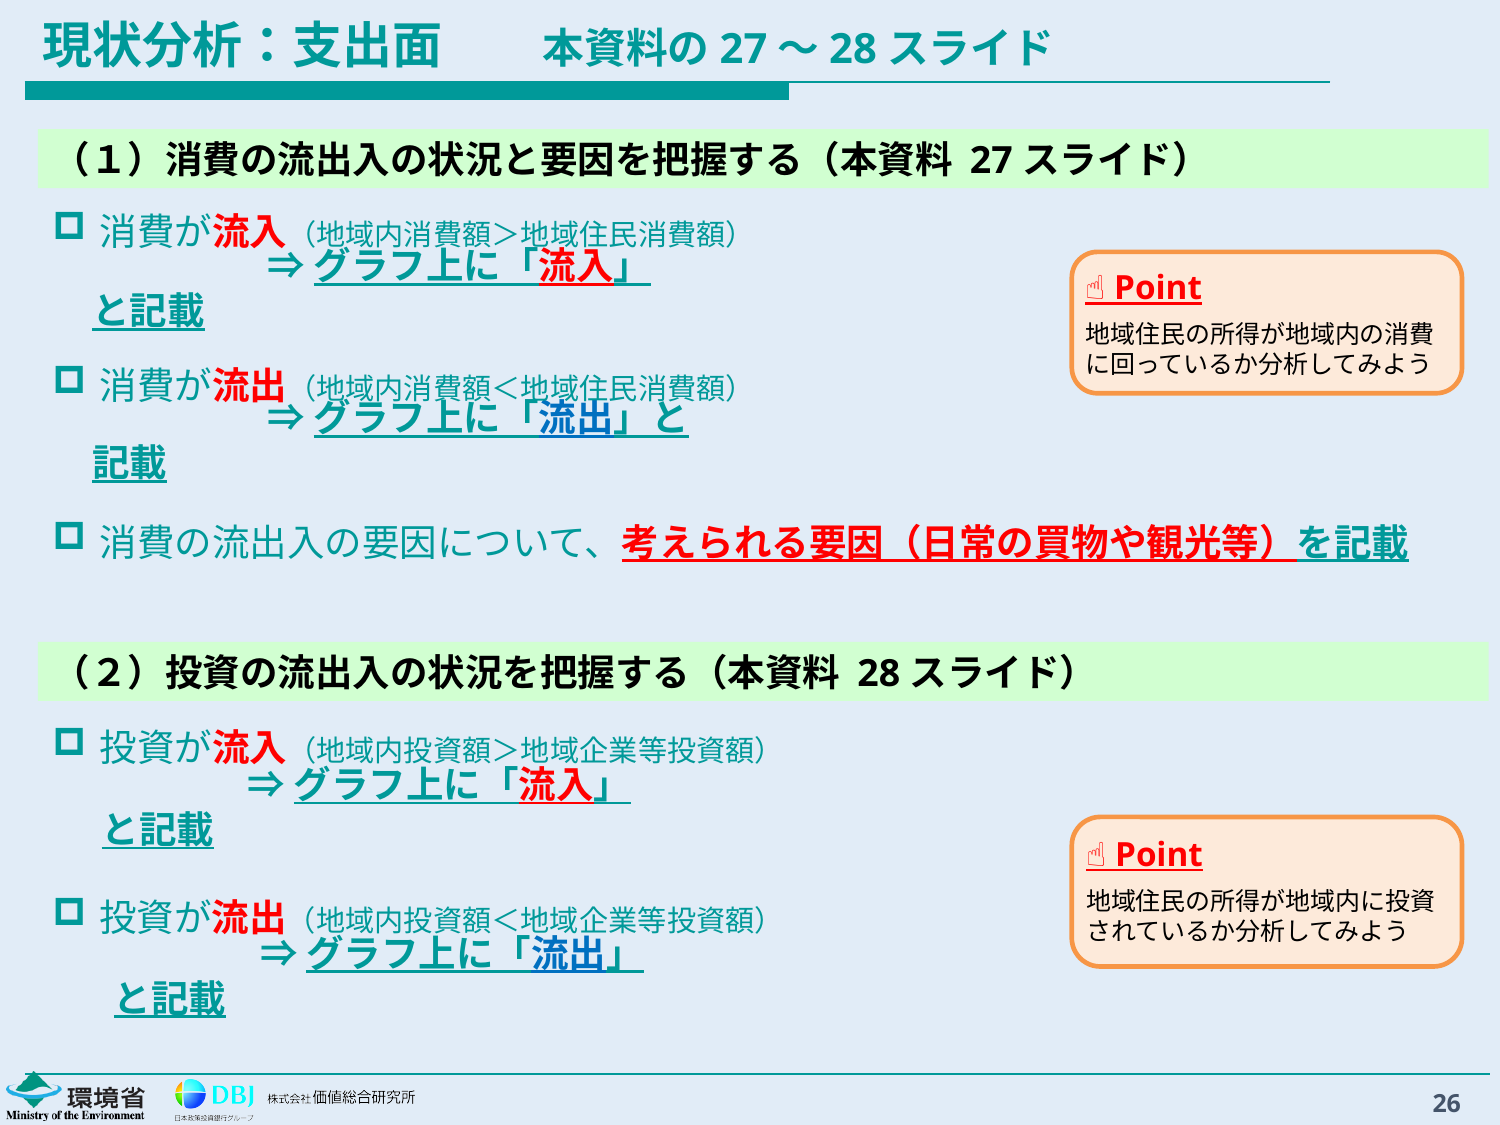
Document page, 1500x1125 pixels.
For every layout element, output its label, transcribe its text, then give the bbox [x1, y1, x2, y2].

slide_number 26 [1393, 1079, 1500, 1122]
title 現状分析：支出面 本資料の27～28スライド [27, 0, 1500, 82]
text_box 投資が流出（地域内投資額＜地域企業等投資額） [37, 878, 811, 956]
text_box （１）消費の流出入の状況と要因を把握する（本資料 27スライド） [37, 129, 1489, 188]
text_box 消費が流入（地域内消費額＞地域住民消費額） [37, 188, 1500, 273]
text_box 消費の流出入の要因について、考えられる要因（日常の買物や観光等）を記載 [37, 503, 1500, 579]
text_box 投資が流入（地域内投資額＞地域企業等投資額） [37, 700, 1500, 793]
text_box ⇒ グラフ上に「流入」と記載 [77, 247, 690, 328]
text_box ☝ Point 地域住民の所得が地域内の消費に回っているか分析してみよう [1071, 251, 1463, 342]
text_box （２）投資の流出入の状況を把握する（本資料 28スライド） [37, 641, 1489, 701]
text_box ☝ Point 地域住民の所得が地域内に投資されているか分析してみよう [1071, 816, 1463, 967]
picture [171, 1075, 419, 1125]
text_box 消費が流出（地域内消費額＜地域住民消費額） [37, 342, 1500, 427]
text_box ⇒ グラフ上に「流出」と記載 [99, 956, 668, 1014]
text_box ⇒ グラフ上に「流出」と記載 [77, 427, 725, 477]
text_box ⇒ グラフ上に「流入」と記載 [86, 764, 680, 848]
picture [2, 1071, 148, 1125]
